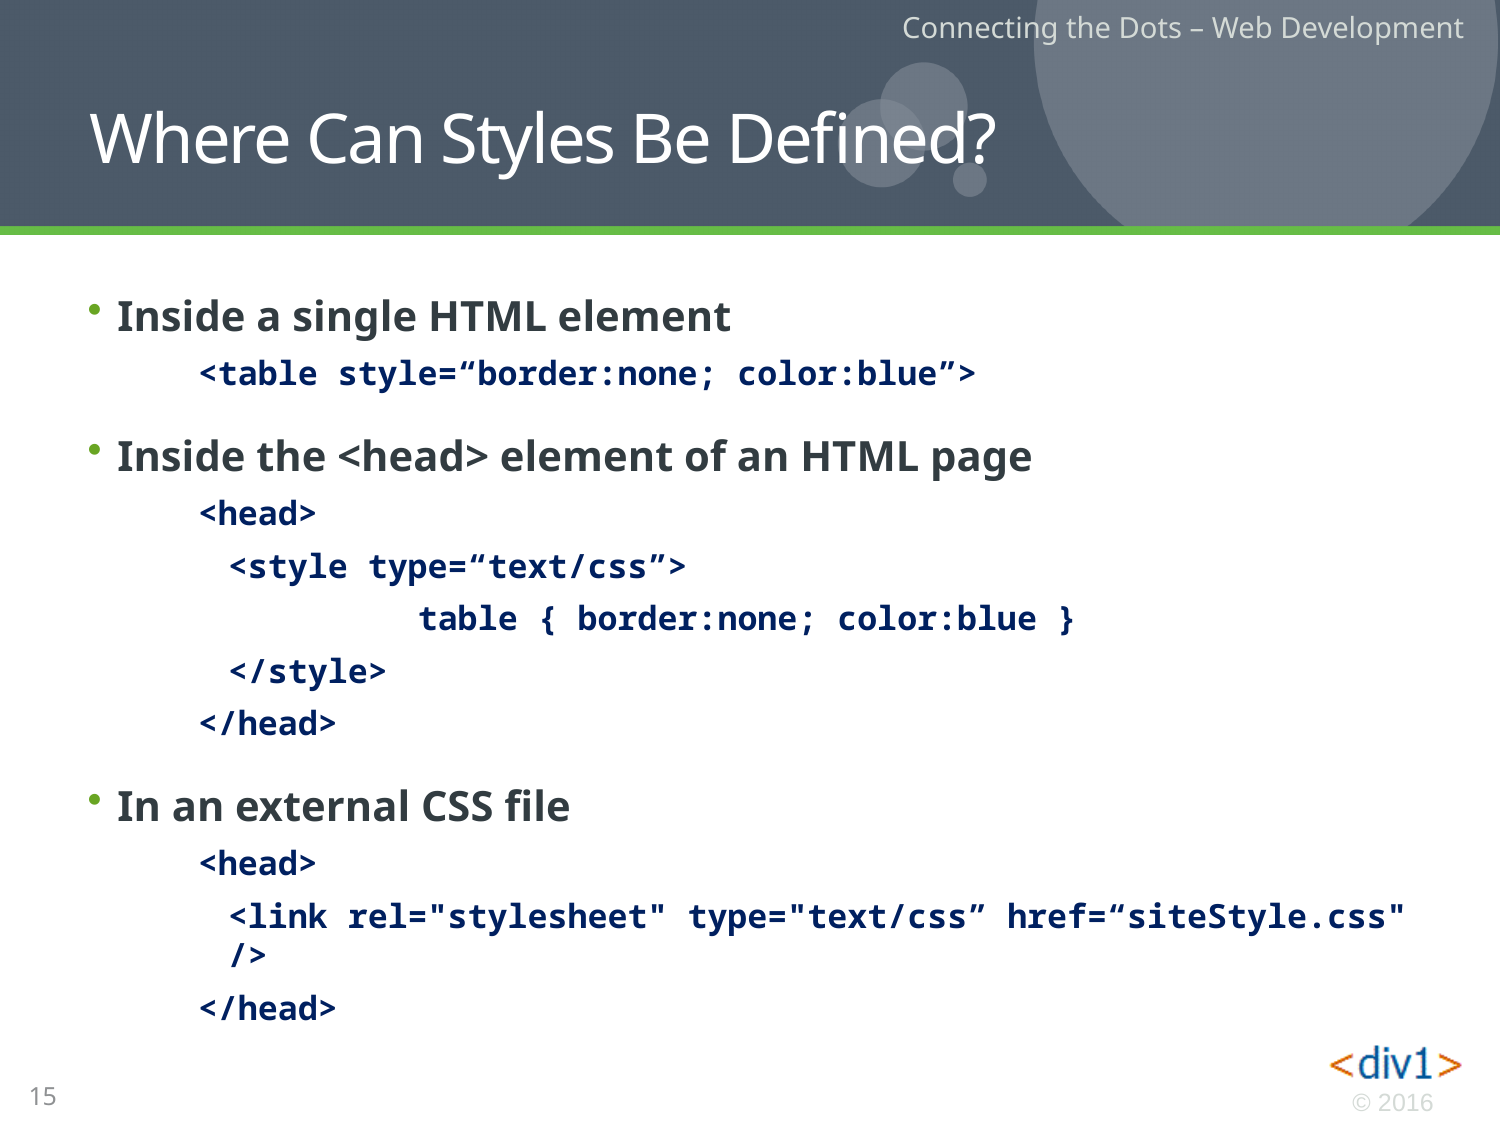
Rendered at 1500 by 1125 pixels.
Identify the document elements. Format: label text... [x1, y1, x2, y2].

picture [1325, 1030, 1468, 1098]
list Inside a single HTML element <table style=“border:none; color:blue”> Inside the <head> element of an HTML page <head> <style type=“text/css”> table { border:none; color:blue } </style> </head> In an external CSS file <head> <link rel="stylesheet" type="text/css” href=“siteStyle.css" /> </head> [87, 282, 1438, 1026]
picture [0, 0, 1500, 235]
text_box Where Can Styles Be Defined? [74, 87, 1350, 188]
